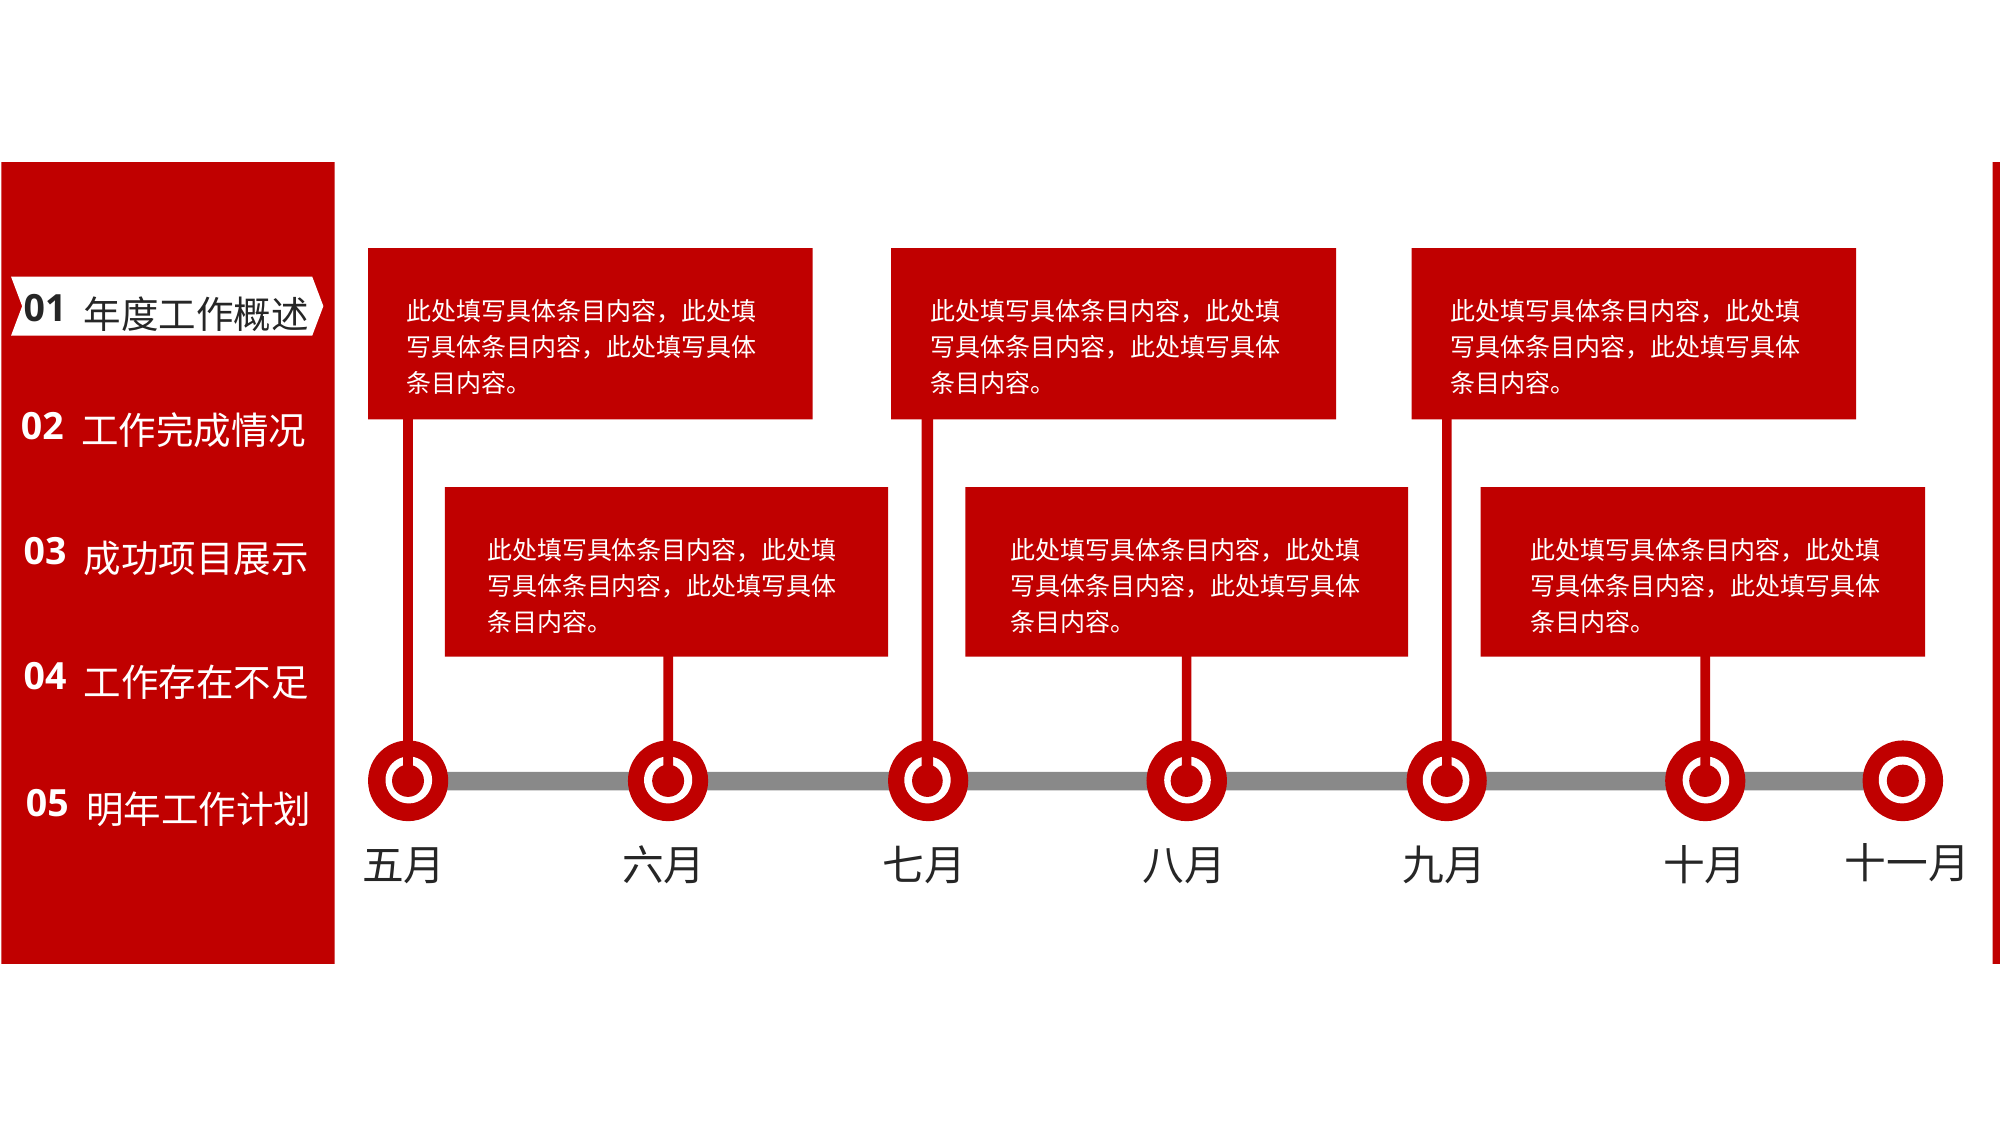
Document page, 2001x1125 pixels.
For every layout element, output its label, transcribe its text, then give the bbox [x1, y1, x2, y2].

text_box 05 [10, 771, 96, 966]
text_box [709, 781, 888, 791]
text_box [1746, 781, 1862, 791]
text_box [1146, 781, 1227, 822]
text_box 年度工作概述 [43, 261, 350, 344]
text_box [888, 740, 969, 822]
text_box 十月 [1648, 831, 1762, 896]
text_box [449, 781, 627, 791]
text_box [1336, 486, 1409, 781]
text_box 02 [6, 394, 91, 589]
text_box [969, 781, 1146, 791]
text_box 十一月 [1830, 829, 1986, 894]
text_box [1406, 740, 1487, 822]
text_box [627, 781, 709, 822]
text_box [1411, 248, 1857, 781]
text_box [891, 248, 1336, 781]
text_box 五月 [347, 831, 461, 896]
text_box 明年工作计划 [45, 756, 352, 839]
text_box 八月 [1128, 831, 1242, 896]
text_box [0, 161, 336, 965]
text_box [813, 486, 889, 781]
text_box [367, 740, 449, 822]
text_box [1862, 740, 1944, 822]
text_box 01 [8, 276, 94, 394]
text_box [1857, 486, 1926, 781]
text_box 工作存在不足 [43, 629, 350, 712]
text_box 04 [8, 644, 94, 839]
text_box 03 [8, 519, 94, 644]
text_box [1487, 781, 1665, 791]
text_box 九月 [1388, 831, 1502, 896]
text_box 工作完成情况 [40, 377, 347, 460]
text_box 七月 [867, 831, 982, 896]
text_box [1227, 781, 1406, 791]
text_box 六月 [607, 831, 721, 896]
text_box [1991, 161, 2000, 965]
text_box 成功项目展示 [43, 504, 350, 588]
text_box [1665, 781, 1746, 822]
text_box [368, 248, 813, 781]
